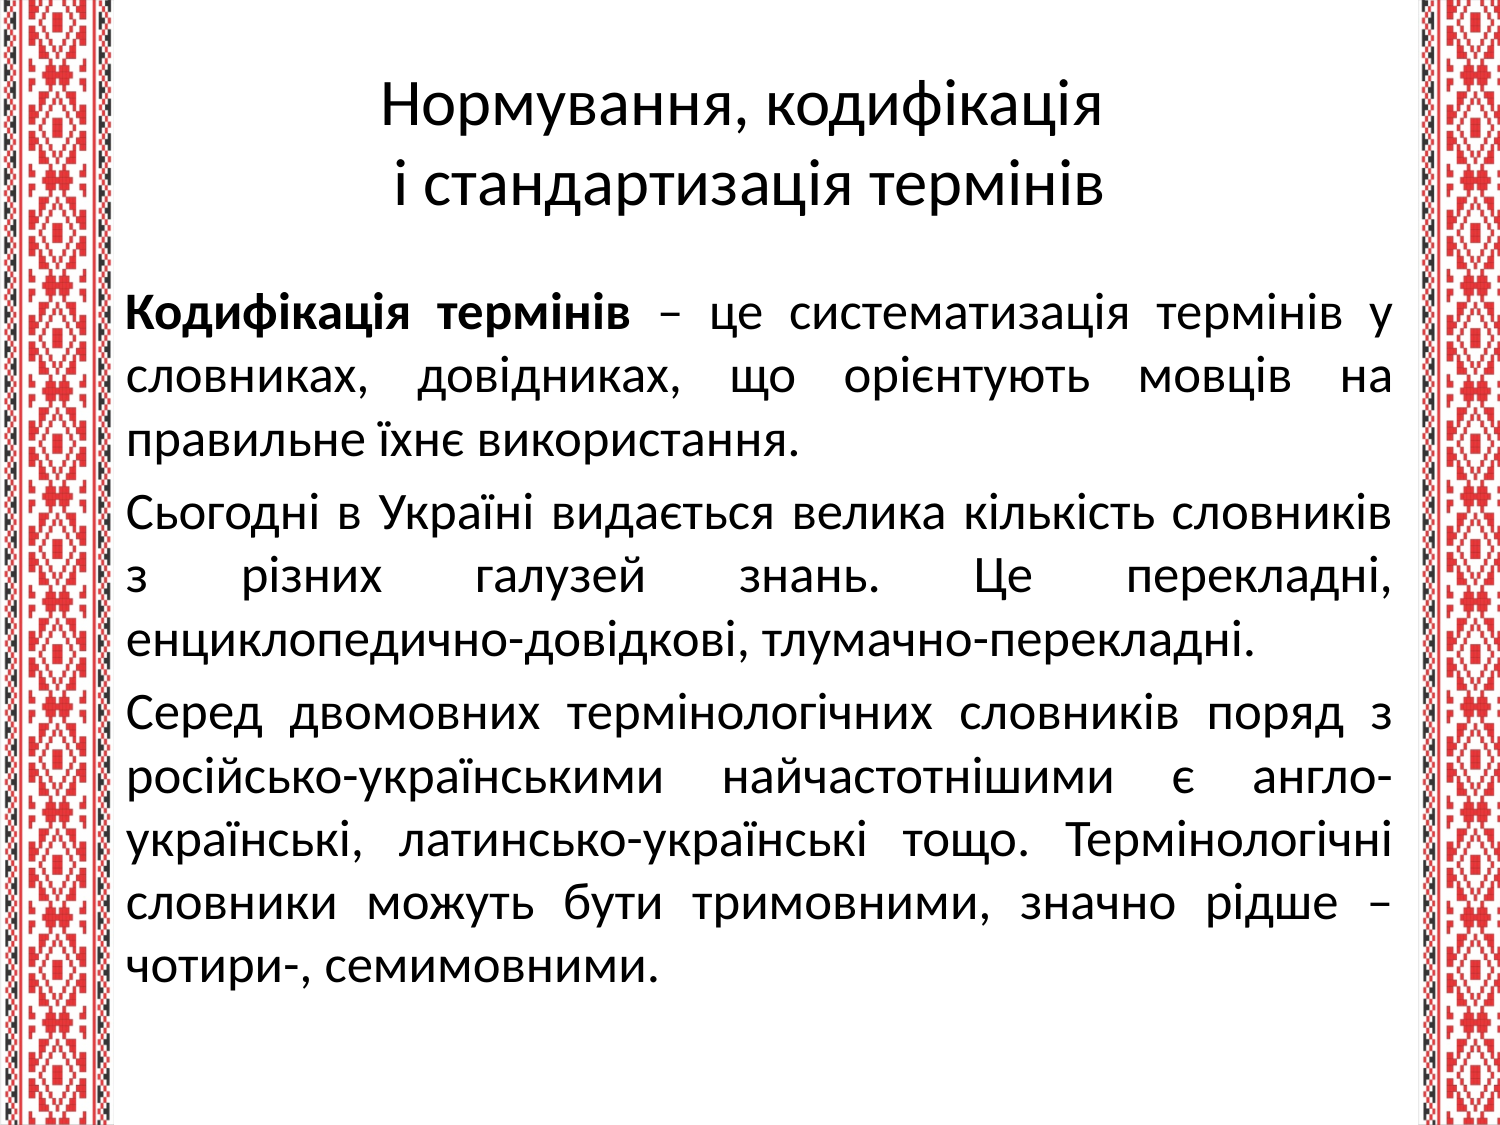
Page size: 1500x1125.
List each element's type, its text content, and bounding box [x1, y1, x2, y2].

picture [911, 1, 1500, 1124]
list Кодифікація термінів – це систематизація термінів у словниках, довідниках, що орієнтують мовців на правильне їхнє використання. Сьогодні в Україні видається велика кількість словників з різних галузей знань. Це перекладні, енциклопедично-довідкові, тлумачно-перекладні. Серед двомовних термінологічних словників поряд з російсько-українськими найчастотнішими є англо-українські, латинсько-українські тощо. Термінологічні словники можуть бути тримовними, значно рідше – чотири-, семимовними. [114, 269, 1409, 1012]
picture [0, 1, 620, 1124]
title Нормування, кодифікація і стандартизація термінів [114, 45, 1418, 233]
